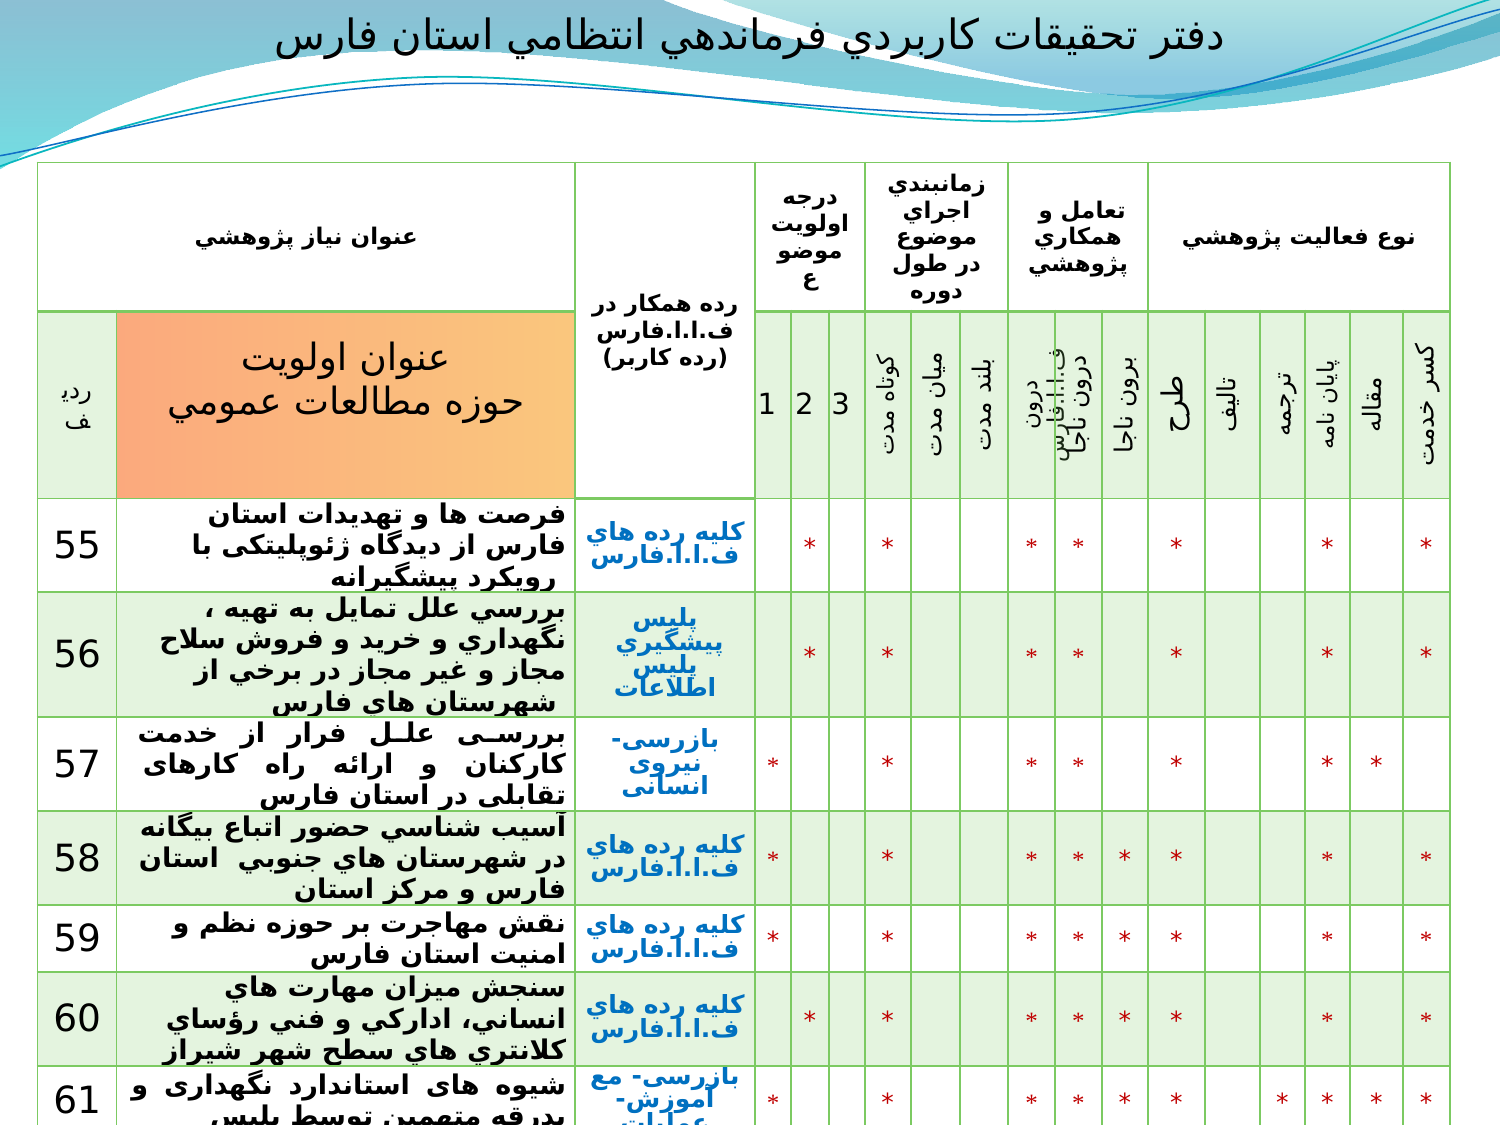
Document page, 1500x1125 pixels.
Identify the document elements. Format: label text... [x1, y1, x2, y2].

table_cell آسيب شناسي حضور اتباع بيگانه در شهرستان هاي جنوبي استان فارس و مركز استان [117, 812, 574, 904]
table_cell * [1103, 812, 1147, 904]
table_cell مقاله [1351, 313, 1402, 498]
table_cell [961, 718, 1007, 810]
table_cell 1 [756, 313, 790, 498]
table_cell [912, 1067, 959, 1125]
table_cell [1261, 973, 1304, 1065]
table_cell * [1056, 973, 1101, 1065]
table_cell [1351, 499, 1402, 591]
table_cell * [1009, 1067, 1054, 1125]
table_cell * [1404, 973, 1449, 1065]
table_cell * [1306, 593, 1349, 716]
table_cell [961, 499, 1007, 591]
table_cell [961, 906, 1007, 971]
table_header رده همكار در ف.ا.ا.فارس (رده كاربر) [576, 163, 754, 497]
table_cell [756, 499, 790, 591]
table_cell * [1009, 812, 1054, 904]
table_cell [912, 973, 959, 1065]
table_cell [792, 1067, 828, 1125]
table_cell [830, 718, 864, 810]
table_cell 3 [830, 313, 864, 498]
table_cell [830, 1067, 864, 1125]
table_cell [961, 593, 1007, 716]
table_cell ترجمه [1261, 313, 1304, 498]
table_cell 55 [38, 499, 116, 591]
table_cell [961, 1067, 1007, 1125]
table_cell * [1149, 593, 1204, 716]
table_cell * [1306, 499, 1349, 591]
table_cell كليه رده هاي ف.ا.ا.فارس [576, 973, 754, 1065]
table_cell كليه رده هاي ف.ا.ا.فارس [576, 906, 754, 971]
table_cell * [1306, 1067, 1349, 1125]
table_cell * [1009, 906, 1054, 971]
table_cell ميان مدت [912, 313, 959, 498]
table_cell [1206, 499, 1259, 591]
table_cell [1351, 973, 1402, 1065]
table_cell * [1009, 973, 1054, 1065]
table_cell * [1404, 812, 1449, 904]
text_box دفتر تحقيقات كاربردي فرماندهي انتظامي استان فارس [0, 0, 1500, 65]
table_cell * [1404, 593, 1449, 716]
table_cell فرصت ها و تهدیدات استان فارس از دیدگاه ژئوپلیتکی با رویکرد پیشگیرانه [117, 499, 574, 591]
table_cell * [1149, 499, 1204, 591]
table_cell [1261, 906, 1304, 971]
table_header زمانبندي اجراي موضوع در طول دوره [866, 163, 1007, 310]
table_cell [961, 973, 1007, 1065]
table_cell تاليف [1206, 313, 1259, 498]
table_cell * [1009, 718, 1054, 810]
table_cell [1206, 973, 1259, 1065]
table_cell [1103, 593, 1147, 716]
table_cell كليه رده هاي ف.ا.ا.فارس [576, 500, 754, 591]
table_cell * [1056, 593, 1101, 716]
table_cell [1206, 1067, 1259, 1125]
table_cell [1103, 718, 1147, 810]
table_cell [792, 906, 828, 971]
table_cell * [1103, 906, 1147, 971]
table_cell * [756, 1067, 790, 1125]
table_cell [792, 812, 828, 904]
table_cell پايان نامه [1306, 313, 1349, 498]
table_cell * [1103, 1067, 1147, 1125]
table_cell بازرسی- مع آموزش- عملیات [576, 1067, 754, 1125]
table_cell * [1056, 718, 1101, 810]
table_cell * [866, 499, 910, 591]
table_cell [1103, 499, 1147, 591]
table_cell پليس پيشگيري پليس اطلاعات [576, 593, 754, 716]
table_cell * [1351, 1067, 1402, 1125]
table_cell درون ف.ا.ا.فارس [1009, 313, 1054, 498]
table_cell [1404, 718, 1449, 810]
table_cell نقش مهاجرت بر حوزه نظم و امنیت استان فارس [117, 906, 574, 971]
table_cell * [1149, 718, 1204, 810]
table_cell بلند مدت [961, 313, 1007, 498]
table_cell 2 [792, 313, 828, 498]
table_header درجه اولويت موضوع [756, 163, 864, 310]
table_cell * [1306, 973, 1349, 1065]
table_cell * [756, 812, 790, 904]
table_cell * [1404, 1067, 1449, 1125]
table_cell * [866, 718, 910, 810]
table_cell * [1149, 906, 1204, 971]
table_cell * [1261, 1067, 1304, 1125]
table_cell * [792, 593, 828, 716]
table_cell * [1306, 906, 1349, 971]
table_cell * [1056, 812, 1101, 904]
table_cell [1206, 906, 1259, 971]
table_header تعامل و همكاري پژوهشي [1009, 163, 1147, 310]
table_cell * [866, 973, 910, 1065]
table_cell كسر خدمت [1404, 313, 1449, 498]
table_cell كليه رده هاي ف.ا.ا.فارس [576, 812, 754, 904]
table_cell * [792, 499, 828, 591]
table_cell * [1009, 499, 1054, 591]
table_cell [756, 973, 790, 1065]
table_cell 60 [38, 973, 116, 1065]
table_cell * [756, 718, 790, 810]
table_cell 56 [38, 593, 116, 716]
table_cell [1351, 593, 1402, 716]
table_cell [830, 593, 864, 716]
table_cell * [866, 593, 910, 716]
table_cell [830, 906, 864, 971]
table_cell [1261, 499, 1304, 591]
table_cell شیوه های استاندارد نگهداری و بدرقه متهمین توسط پلیس [117, 1067, 574, 1125]
table_cell * [1404, 499, 1449, 591]
table_cell * [1149, 1067, 1204, 1125]
table_cell * [866, 812, 910, 904]
table_cell 57 [38, 718, 116, 810]
table_cell [830, 499, 864, 591]
table_cell عنوان اولويت حوزه مطالعات عمومي [117, 313, 574, 498]
table_cell * [1103, 973, 1147, 1065]
table_cell * [1056, 906, 1101, 971]
table_cell [1351, 906, 1402, 971]
table_cell * [1149, 973, 1204, 1065]
table_cell [912, 812, 959, 904]
table_cell * [1149, 812, 1204, 904]
table_cell * [866, 1067, 910, 1125]
table_cell [912, 593, 959, 716]
table_cell [830, 812, 864, 904]
table_cell [912, 499, 959, 591]
table_cell * [1056, 1067, 1101, 1125]
table_cell درون ناجا [1056, 313, 1101, 498]
table_cell برون ناجا [1103, 313, 1147, 498]
table_cell كوتاه مدت [866, 313, 910, 498]
table_cell [912, 906, 959, 971]
table_cell [1351, 812, 1402, 904]
table_header نوع فعاليت پژوهشي [1149, 163, 1449, 310]
table_cell سنجش ميزان مهارت هاي انساني، اداركي و فني رؤساي كلانتري هاي سطح شهر شيراز [117, 973, 574, 1065]
table_cell [1206, 593, 1259, 716]
table_cell [756, 593, 790, 716]
table_cell [792, 718, 828, 810]
table_cell * [1009, 593, 1054, 716]
table_cell * [866, 906, 910, 971]
table_cell [912, 718, 959, 810]
table_cell 58 [38, 812, 116, 904]
table_cell * [756, 906, 790, 971]
table_cell رديف [38, 313, 116, 498]
table_cell 61 [38, 1067, 116, 1125]
table_cell طرح [1149, 313, 1204, 498]
table_header عنوان نياز پژوهشي [38, 163, 574, 310]
table_cell بازرسی- نیروی انسانی [576, 718, 754, 810]
table_cell * [1306, 718, 1349, 810]
table_cell [1206, 812, 1259, 904]
table_cell * [1351, 718, 1402, 810]
table_cell [1261, 593, 1304, 716]
table_cell بررسی علل فرار از خدمت کارکنان و ارائه راه کارهای تقابلی در استان فارس [117, 718, 574, 810]
table_cell * [792, 973, 828, 1065]
table_cell * [1056, 499, 1101, 591]
table_cell * [1404, 906, 1449, 971]
table_cell 59 [38, 906, 116, 971]
table_cell بررسي علل تمايل به تهيه ، نگهداري و خريد و فروش سلاح مجاز و غير مجاز در برخي از شهرستان هاي فارس [117, 593, 574, 716]
table_cell [1206, 718, 1259, 810]
table_cell [961, 812, 1007, 904]
table_cell [830, 973, 864, 1065]
table_cell [1261, 718, 1304, 810]
table_cell * [1306, 812, 1349, 904]
table_cell [1261, 812, 1304, 904]
